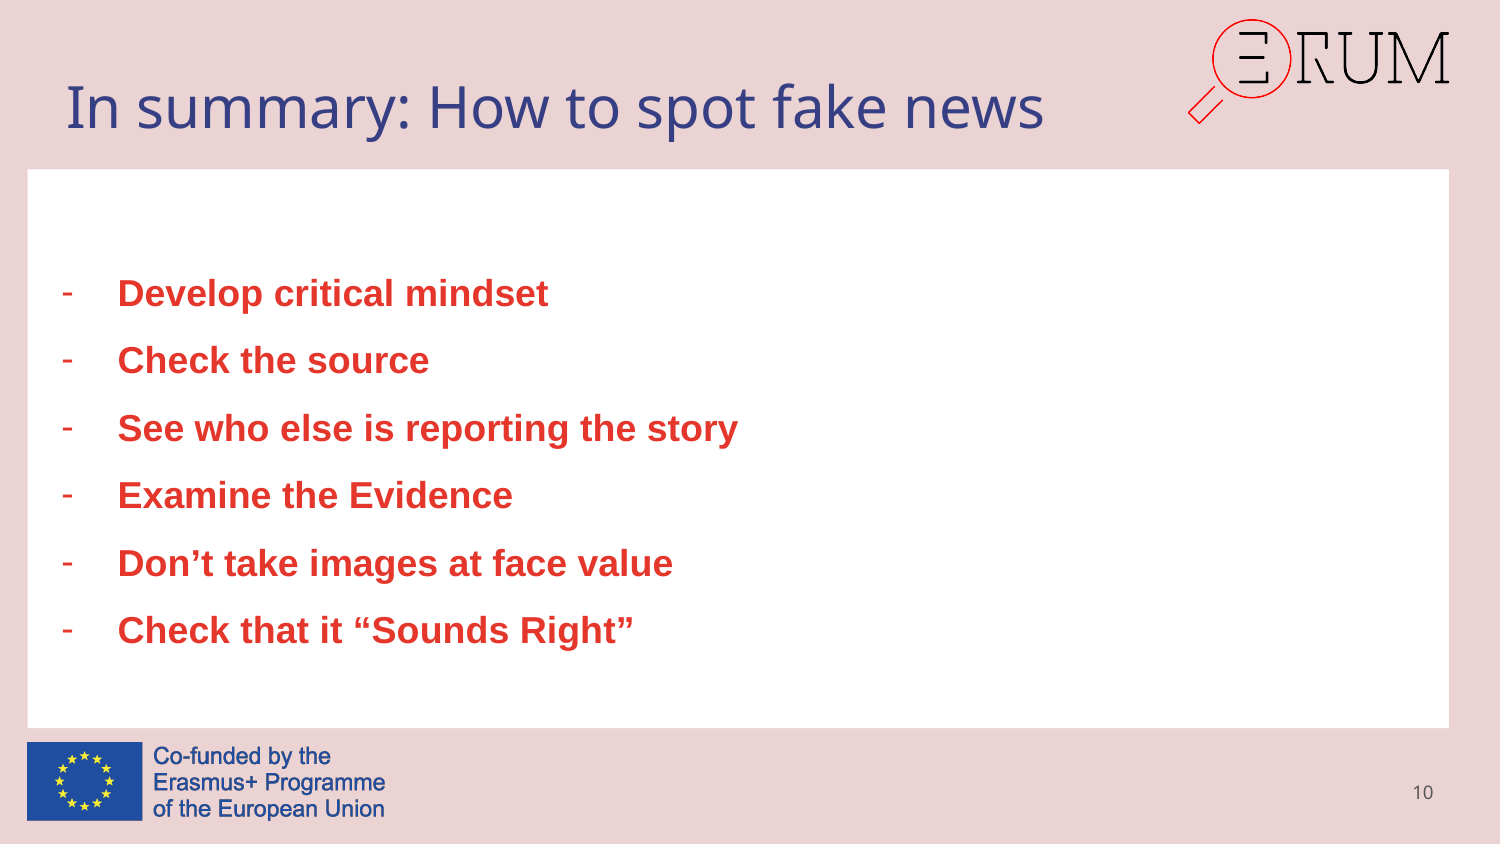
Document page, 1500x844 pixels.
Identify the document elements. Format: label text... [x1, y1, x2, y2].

title In summary: How to spot fake news [51, 55, 1168, 150]
list Develop critical mindset Check the source See who else is reporting the story Examine the Evidence Don’t take images at face value Check that it “Sounds Right” [27, 169, 1449, 729]
picture [27, 742, 385, 821]
slide_number 10 [1358, 761, 1449, 826]
picture [1136, 0, 1500, 137]
